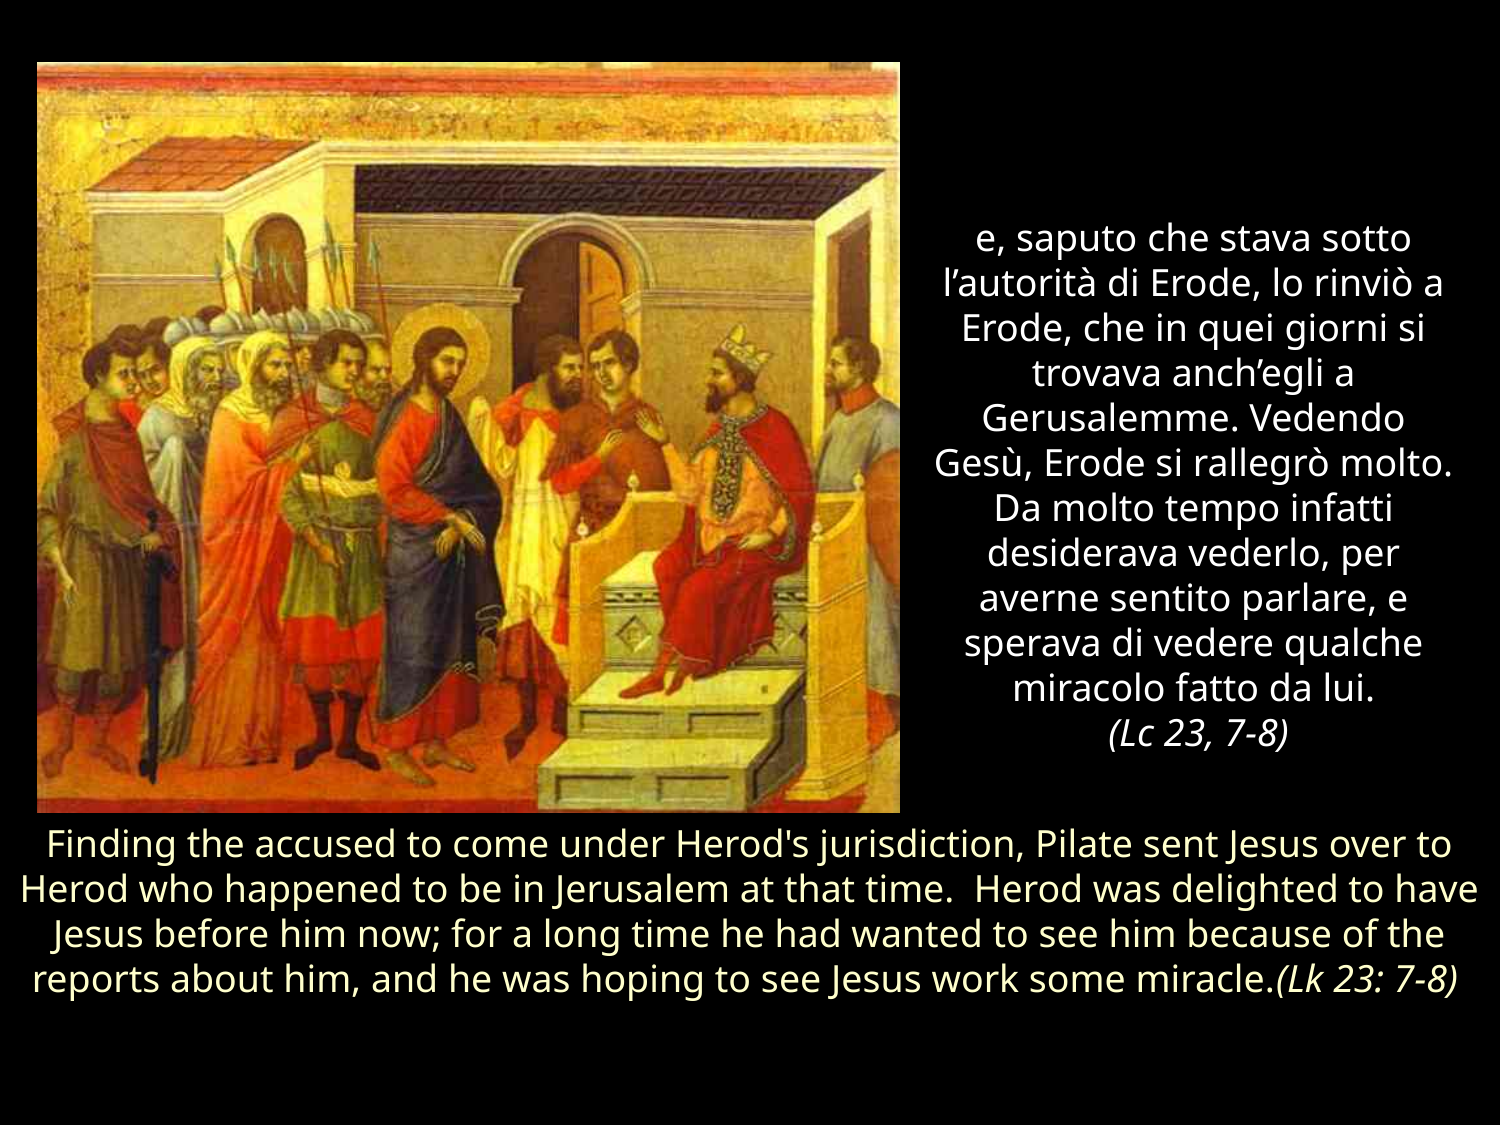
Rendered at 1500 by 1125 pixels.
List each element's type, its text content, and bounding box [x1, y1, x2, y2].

title e, saputo che stava sotto l’autorità di Erode, lo rinviò a Erode, che in quei giorni si trovava anch’egli a Gerusalemme. Vedendo Gesù, Erode si rallegrò molto. Da molto tempo infatti desiderava vederlo, per averne sentito parlare, e sperava di vedere qualche miracolo fatto da lui. (Lc 23, 7-8) [912, 412, 1475, 600]
picture [37, 62, 900, 813]
text_box Finding the accused to come under Herod's jurisdiction, Pilate sent Jesus over to Herod who happened to be in Jerusalem at that time. Herod was delighted to have Jesus before him now; for a long time he had wanted to see him because of the reports about him, and he was hoping to see Jesus work some miracle.(Lk 23: 7-8) [0, 812, 1500, 1008]
